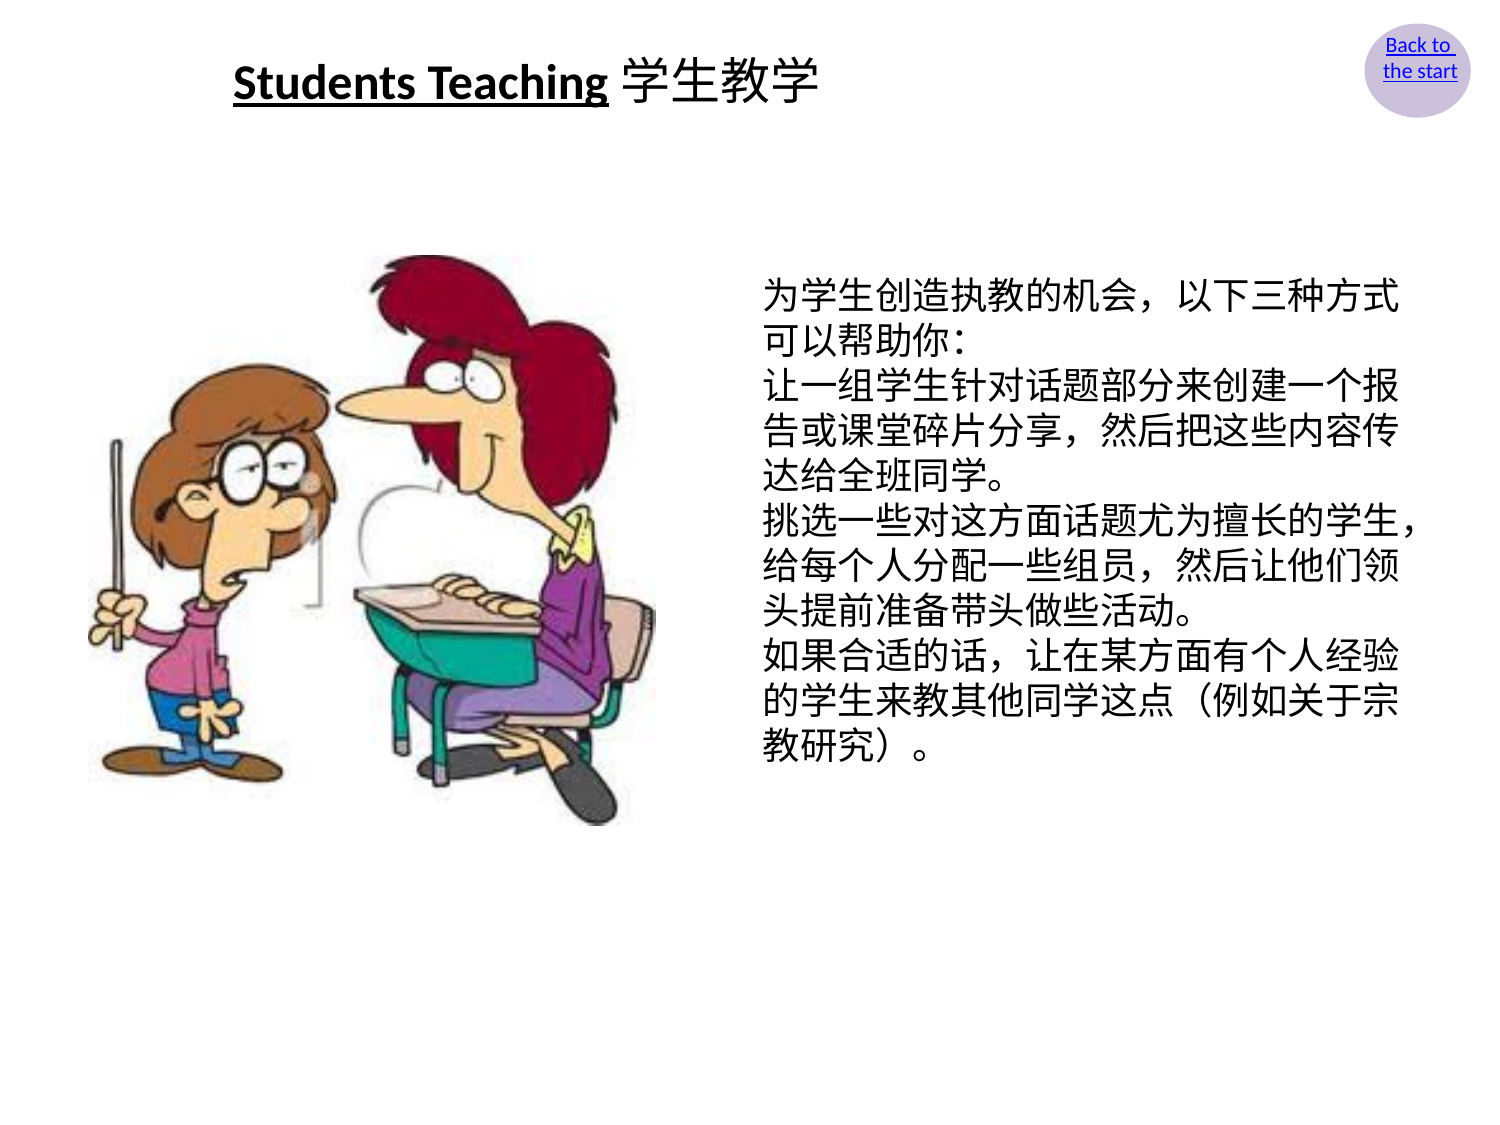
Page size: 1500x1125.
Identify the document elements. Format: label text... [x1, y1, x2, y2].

text_box Back to the start [1359, 23, 1483, 91]
text_box [1367, 91, 1468, 120]
text_box 为学生创造执教的机会，以下三种方式可以帮助你： 让一组学生针对话题部分来创建一个报告或课堂碎片分享，然后把这些内容传达给全班同学。 挑选一些对这方面话题尤为擅长的学生，给每个人分配一些组员，然后让他们领头提前准备带头做些活动。 如果合适的话，让在某方面有个人经验的学生来教其他同学这点（例如关于宗教研究）。 [747, 264, 1433, 775]
picture [88, 255, 656, 826]
text_box Students Teaching学生教学 [218, 42, 1223, 118]
